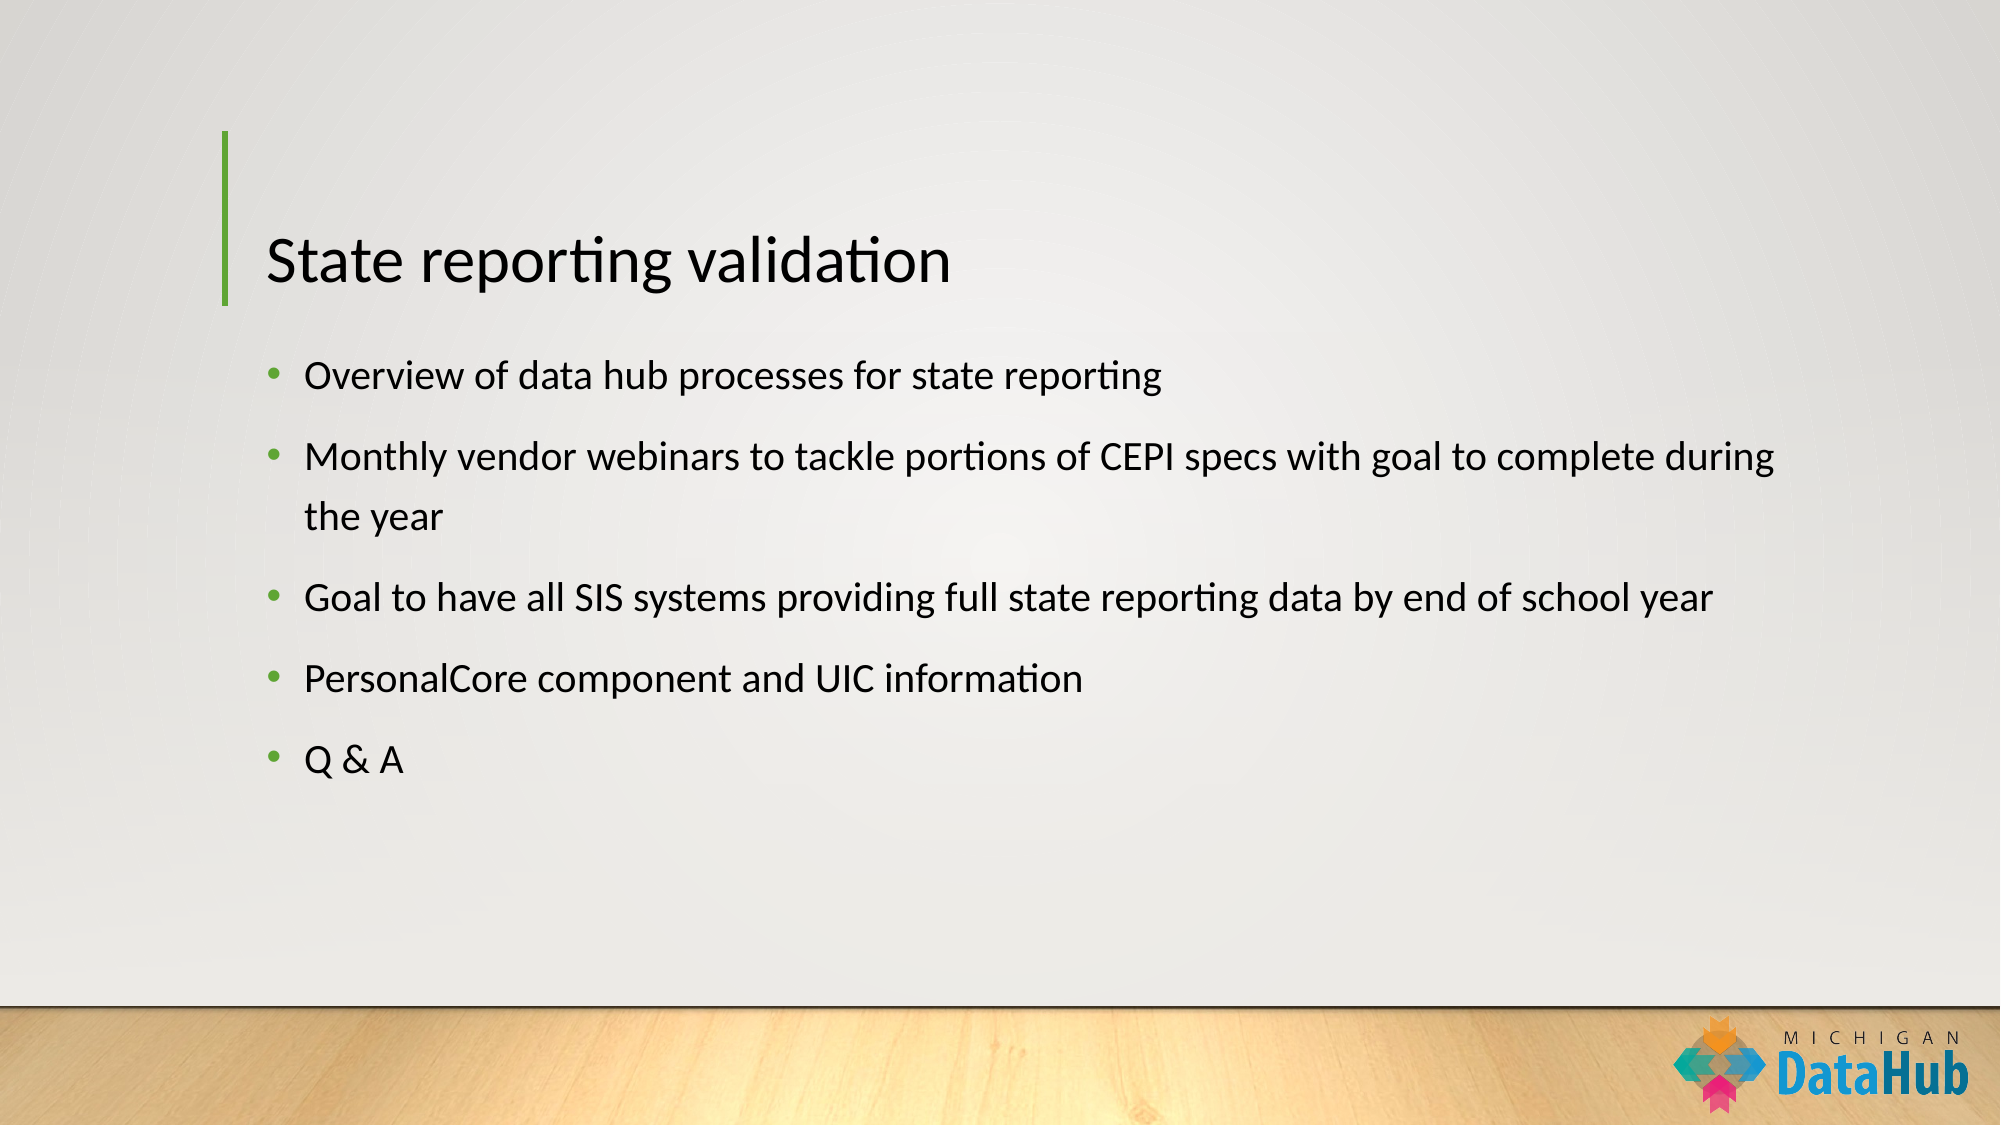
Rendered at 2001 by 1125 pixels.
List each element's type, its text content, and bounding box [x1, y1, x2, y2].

picture [0, 1006, 2000, 1125]
title State reporting validation [251, 131, 1814, 305]
list Overview of data hub processes for state reporting Monthly vendor webinars to tackle portions of CEPI specs with goal to complete during the year Goal to have all SIS systems providing full state reporting data by end of school year PersonalCore component and UIC information Q & A [251, 330, 1814, 897]
